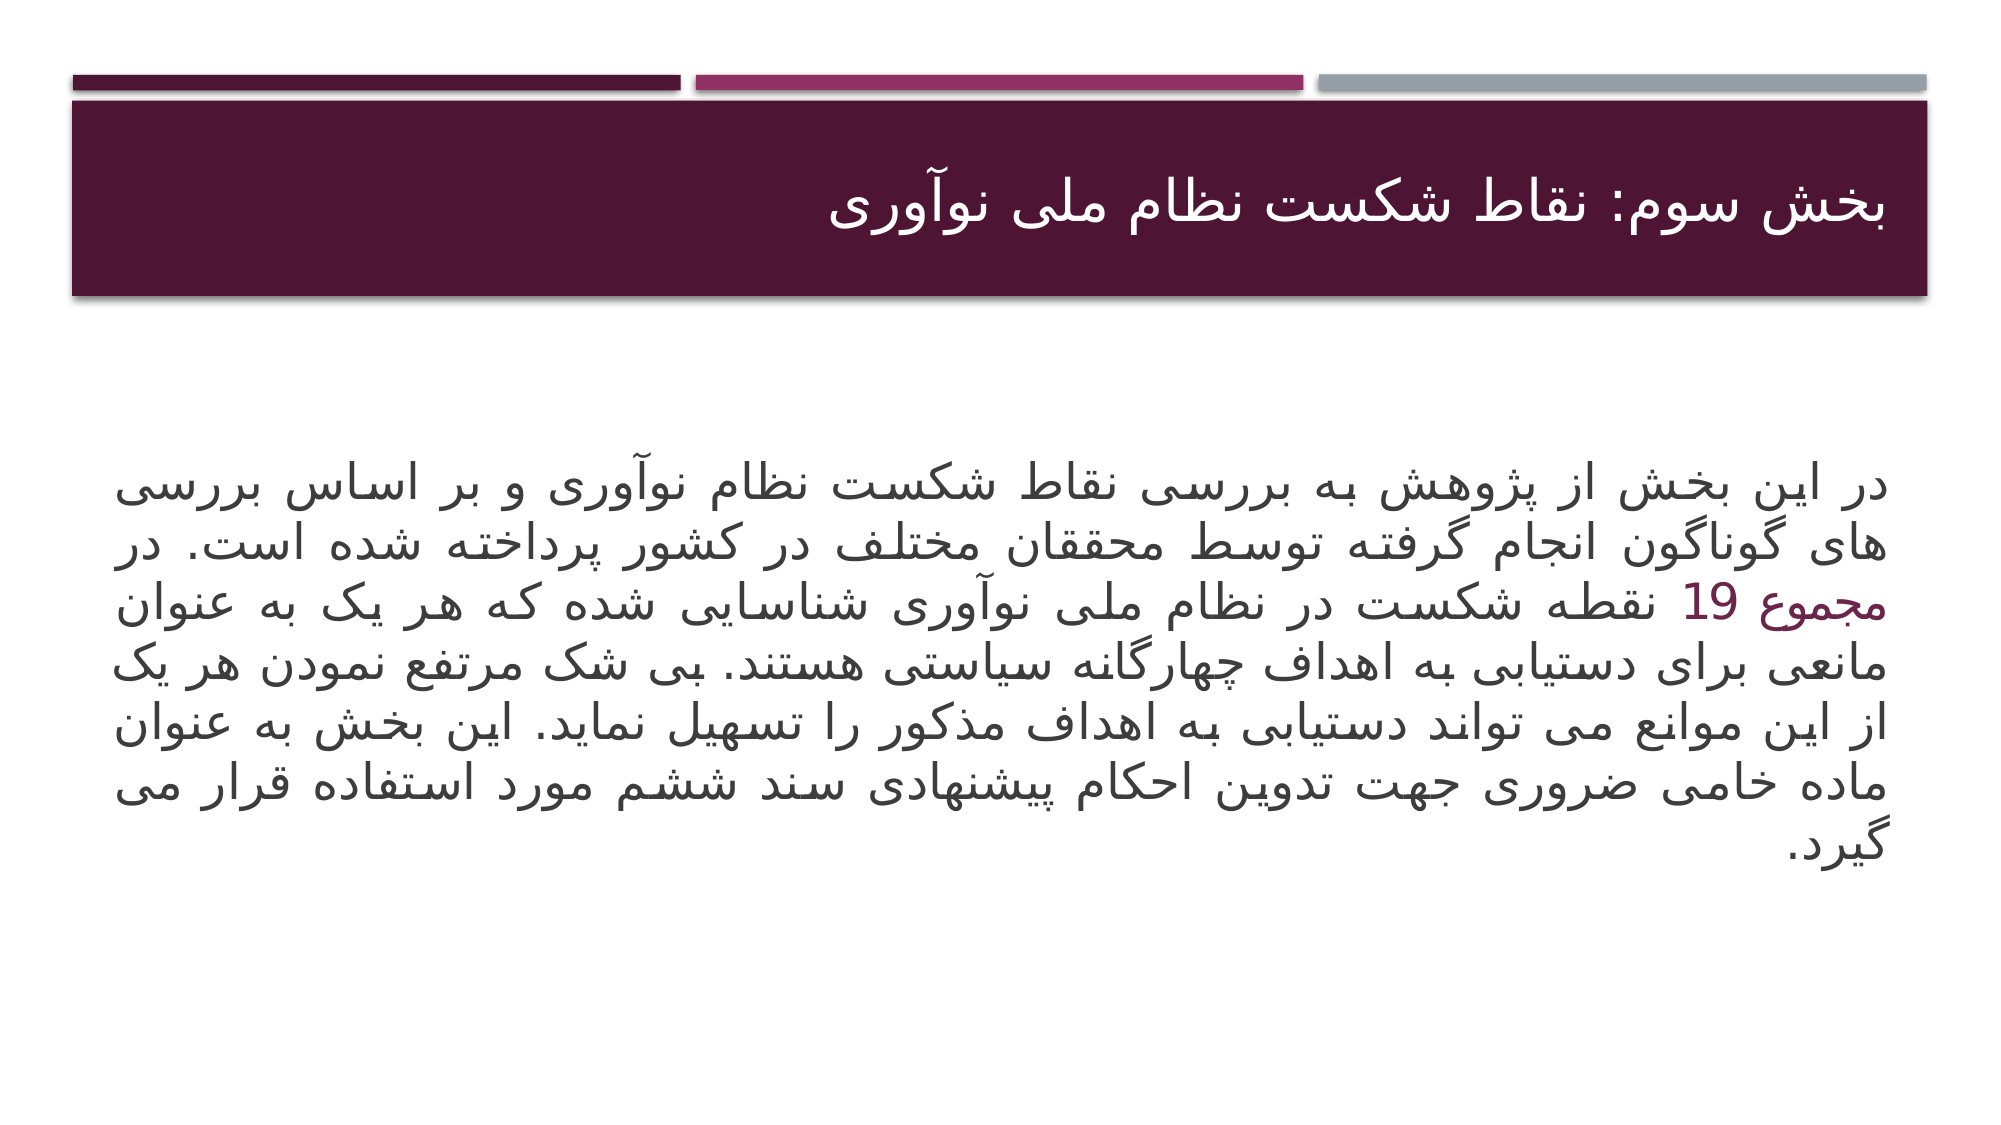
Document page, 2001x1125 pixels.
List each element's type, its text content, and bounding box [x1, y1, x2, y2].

list در این بخش از پژوهش به بررسی نقاط شکست نظام نوآوری و بر اساس بررسی های گوناگون انجام گرفته توسط محققان مختلف در کشور پرداخته شده است. در مجموع 19 نقطه شکست در نظام ملی نوآوری شناسایی شده که هر یک به عنوان مانعی برای دستیابی به اهداف چهارگانه سیاستی هستند. بی شک مرتفع نمودن هر یک از این موانع می تواند دستیابی به اهداف مذکور را تسهیل نماید. این بخش به عنوان ماده خامی ضروری جهت تدوین احکام پیشنهادی سند ششم مورد استفاده قرار می گیرد. [95, 357, 1905, 962]
title بخش سوم: نقاط شکست نظام ملی نوآوری [95, 115, 1905, 282]
